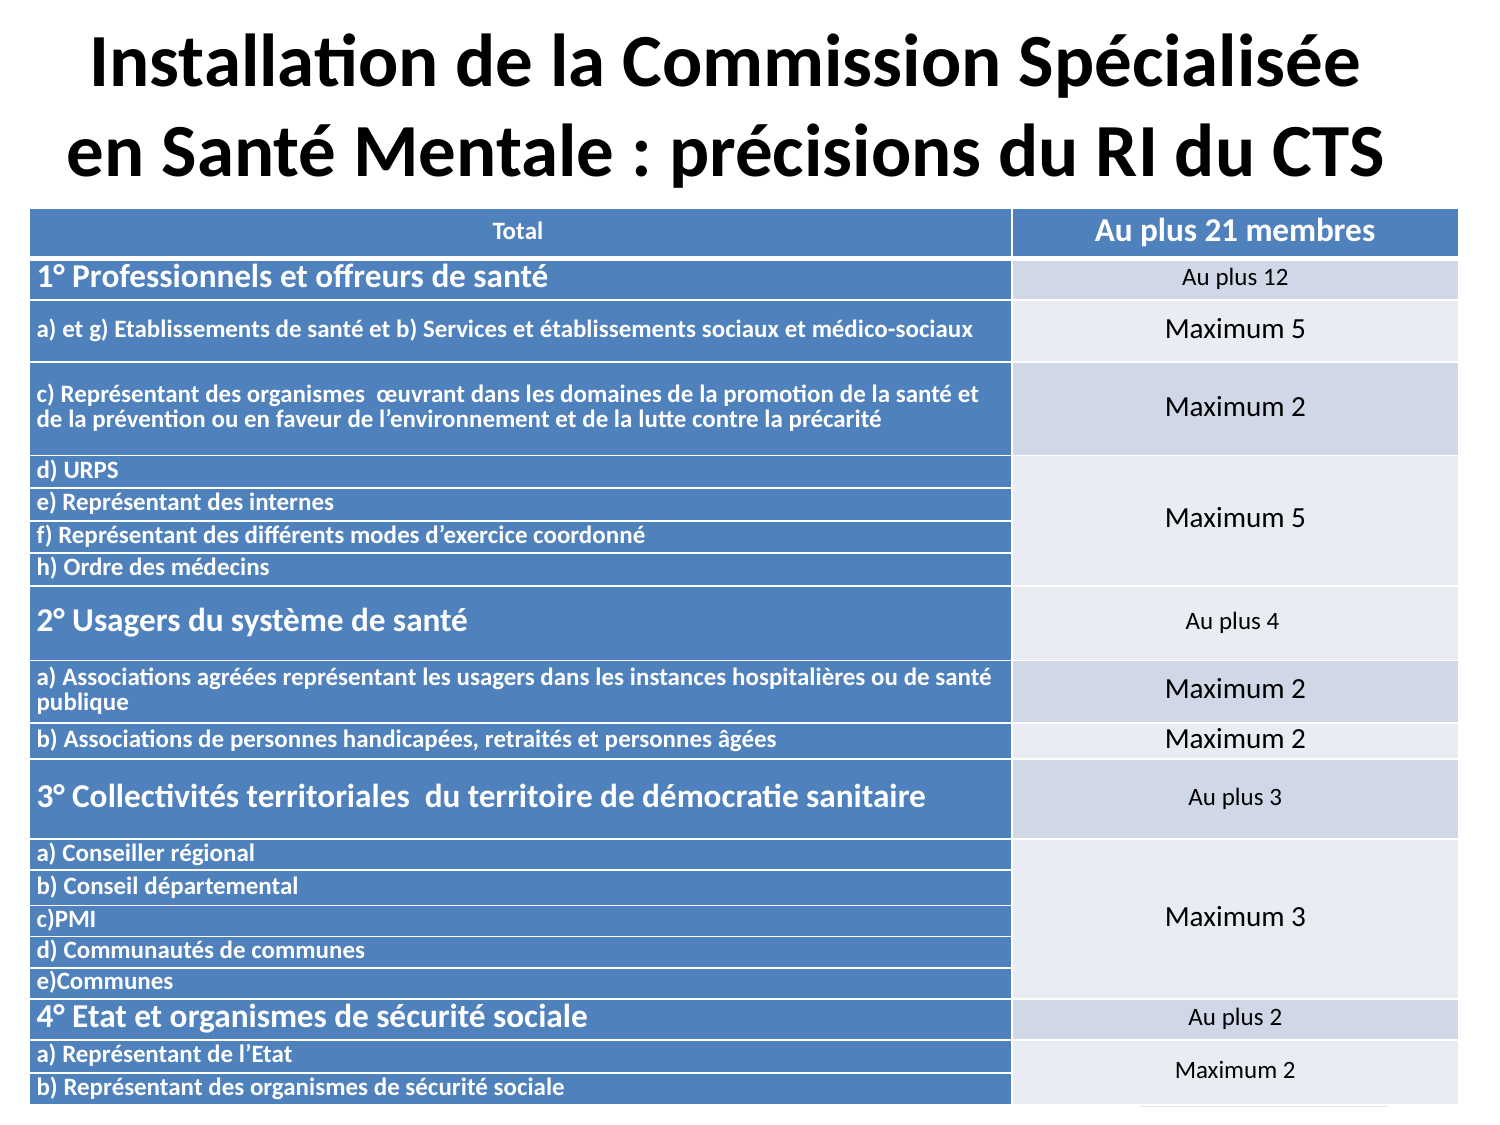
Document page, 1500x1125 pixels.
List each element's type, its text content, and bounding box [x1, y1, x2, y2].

table_cell c) Représentant des organismes œuvrant dans les domaines de la promotion de la santé et de la prévention ou en faveur de l’environnement et de la lutte contre la précarité [30, 363, 1011, 455]
table_cell a) Représentant de l’Etat [30, 1041, 1011, 1072]
table_cell e) Représentant des internes [30, 489, 1011, 520]
table_header Total [30, 209, 1011, 256]
table_cell Maximum 3 [1013, 840, 1458, 998]
table_cell 4° Etat et organismes de sécurité sociale [30, 1000, 1011, 1039]
table_cell Maximum 5 [1013, 301, 1458, 334]
table_cell d) URPS [30, 456, 1011, 487]
table_cell Au plus 4 [1013, 587, 1458, 660]
table_cell Maximum 5 [1013, 456, 1458, 585]
table_header Au plus 21 membres [1013, 209, 1458, 256]
table_cell b) Associations de personnes handicapées, retraités et personnes âgées [30, 724, 1011, 758]
table_cell a) et g) Etablissements de santé et b) Services et établissements sociaux et médico-sociaux [30, 301, 1011, 361]
text_box [395, 334, 1500, 410]
table_cell b) Conseil départemental [30, 871, 1011, 905]
table_cell Maximum 2 [1013, 724, 1458, 758]
table_cell Maximum 2 [1013, 410, 1458, 455]
table_cell f) Représentant des différents modes d’exercice coordonné [30, 522, 1011, 552]
table_cell Au plus 12 [1013, 261, 1458, 299]
table_cell h) Ordre des médecins [30, 554, 1011, 585]
table_cell Au plus 2 [1013, 1000, 1458, 1039]
table_cell 2° Usagers du système de santé [30, 587, 1011, 660]
table_cell a) Conseiller régional [30, 840, 1011, 869]
table_cell Au plus 3 [1013, 760, 1458, 838]
table_cell e)Communes [30, 969, 1011, 998]
table_cell Maximum 2 [1013, 1041, 1458, 1104]
table_cell d) Communautés de communes [30, 937, 1011, 967]
table_cell Maximum 2 [1013, 661, 1458, 722]
table_cell 1° Professionnels et offreurs de santé [30, 261, 1011, 299]
table_cell a) Associations agréées représentant les usagers dans les instances hospitalières ou de santé publique [30, 661, 1011, 722]
table_cell b) Représentant des organismes de sécurité sociale [30, 1074, 1011, 1104]
table_cell c)PMI [30, 906, 1011, 936]
table_cell 3° Collectivités territoriales du territoire de démocratie sanitaire [30, 760, 1011, 838]
title Installation de la Commission Spécialisée en Santé Mentale : précisions du RI du CTS [29, 7, 1424, 195]
